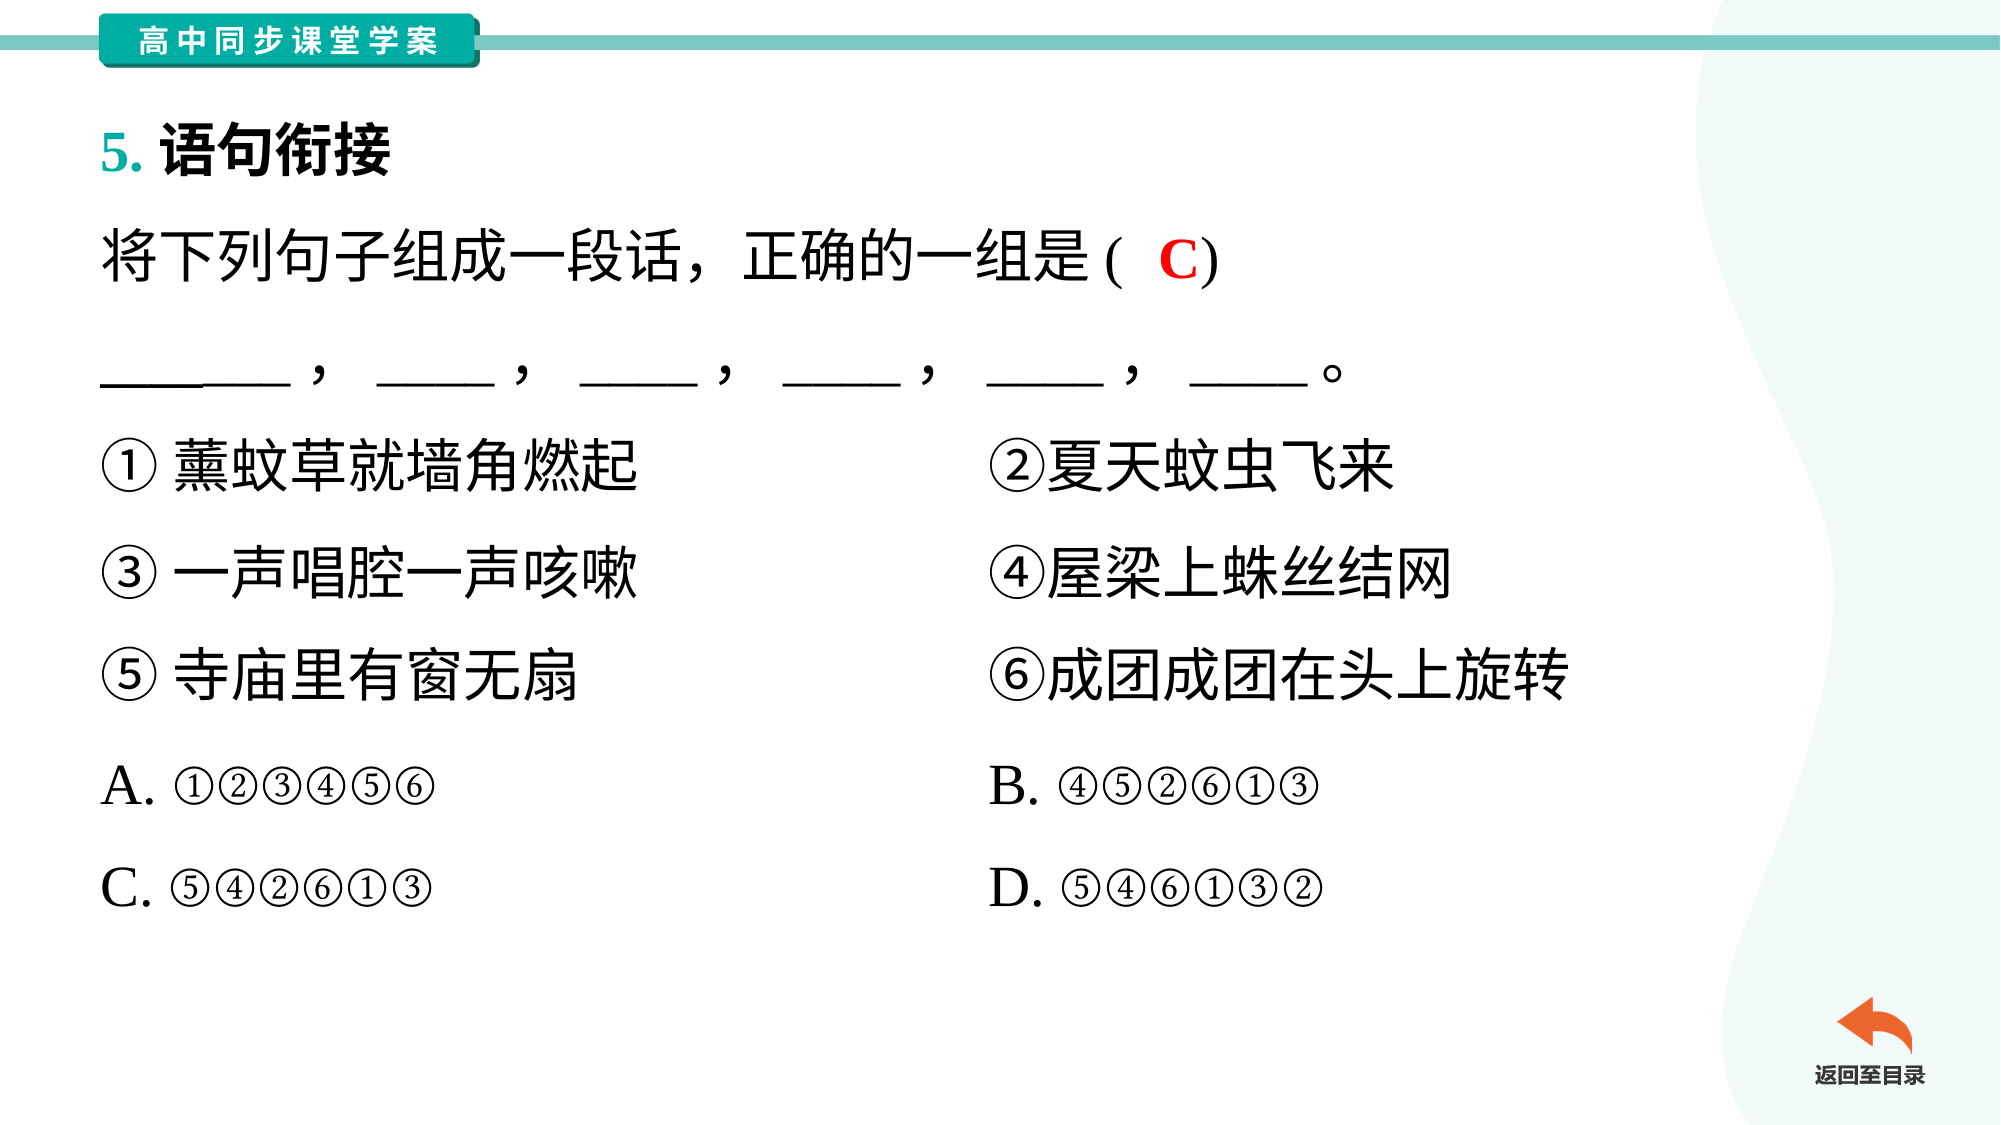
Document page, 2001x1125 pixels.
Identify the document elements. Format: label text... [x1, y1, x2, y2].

picture [0, 0, 2000, 1125]
text_box ①薰蚊草就墙角燃起 ②夏天蚊虫飞来 ③一声唱腔一声咳嗽 ④屋梁上蛛丝结网 ⑤寺庙里有窗无扇 ⑥成团成团在头上旋转 [100, 393, 1899, 697]
text_box A. ①②③④⑤⑥ B. ④⑤②⑥①③ C. ⑤④②⑥①③ D. ⑤④⑥①③② [100, 710, 1899, 908]
text_box C [1137, 184, 1223, 279]
text_box 5.语句衔接 将下列句子组成一段话，正确的一组是( ) _______，____，____，____，____，____。 [100, 76, 1899, 380]
